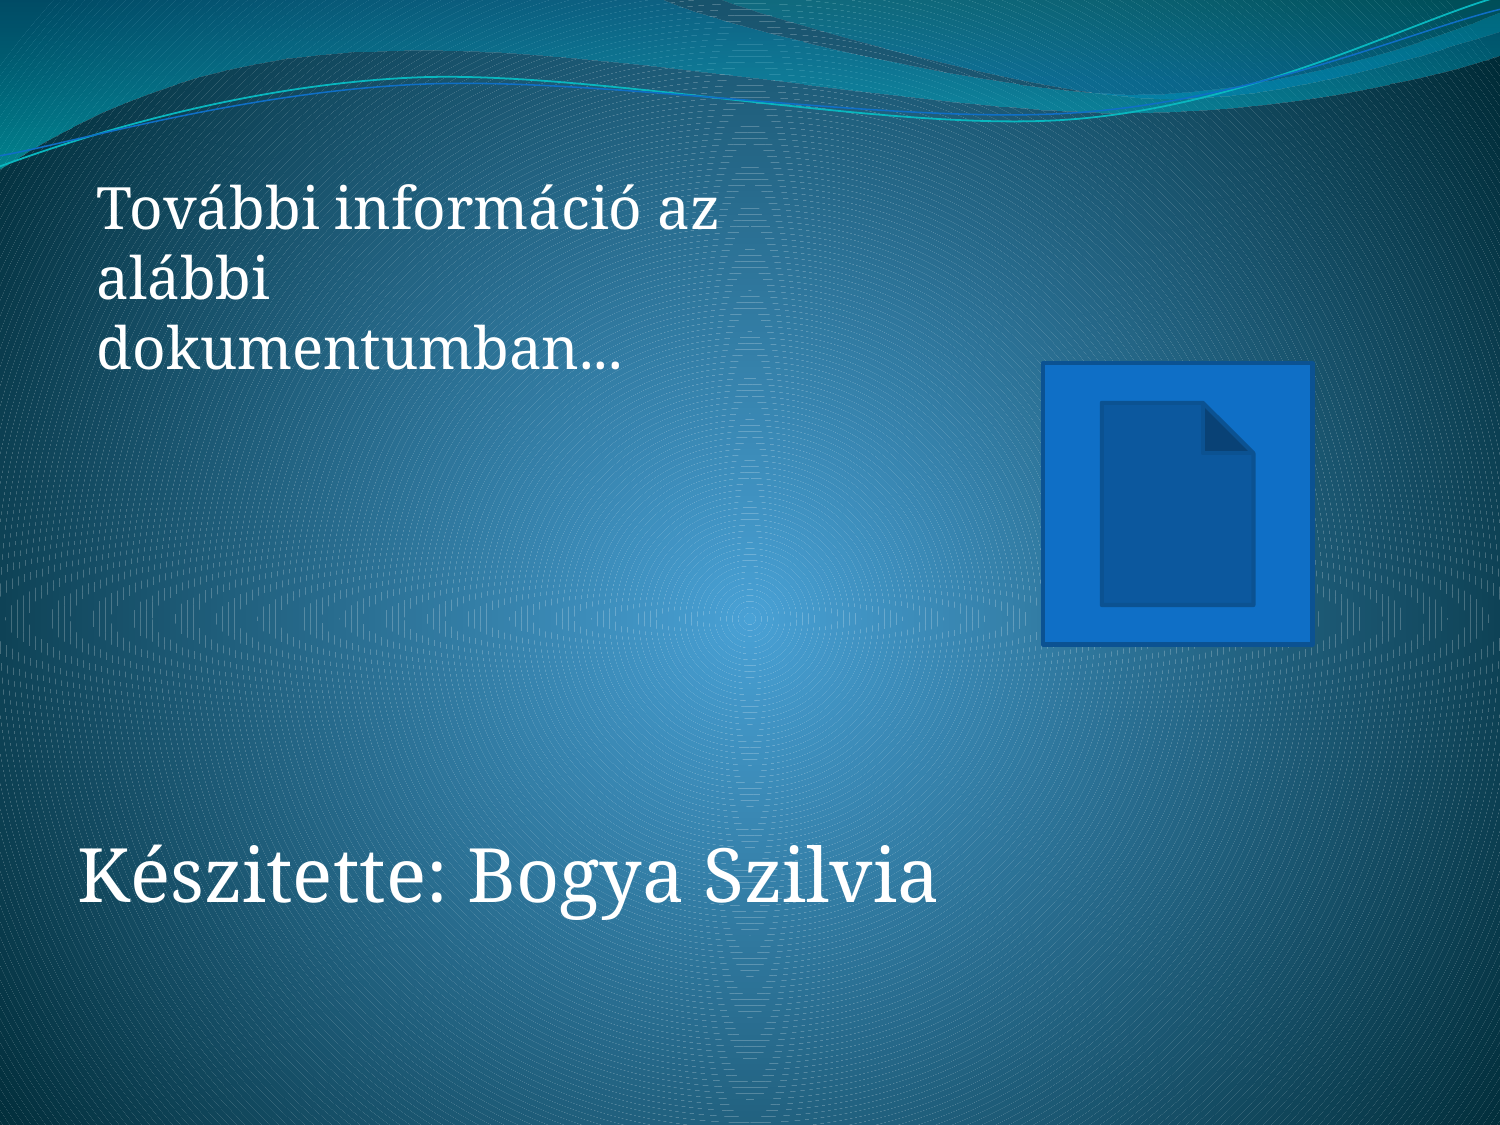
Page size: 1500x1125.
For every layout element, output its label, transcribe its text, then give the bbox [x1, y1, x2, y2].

list Készitette: Bogya Szilvia [70, 820, 1346, 1068]
text_box További információ az alábbi dokumentumban... [82, 164, 842, 389]
text_box [1041, 361, 1315, 647]
